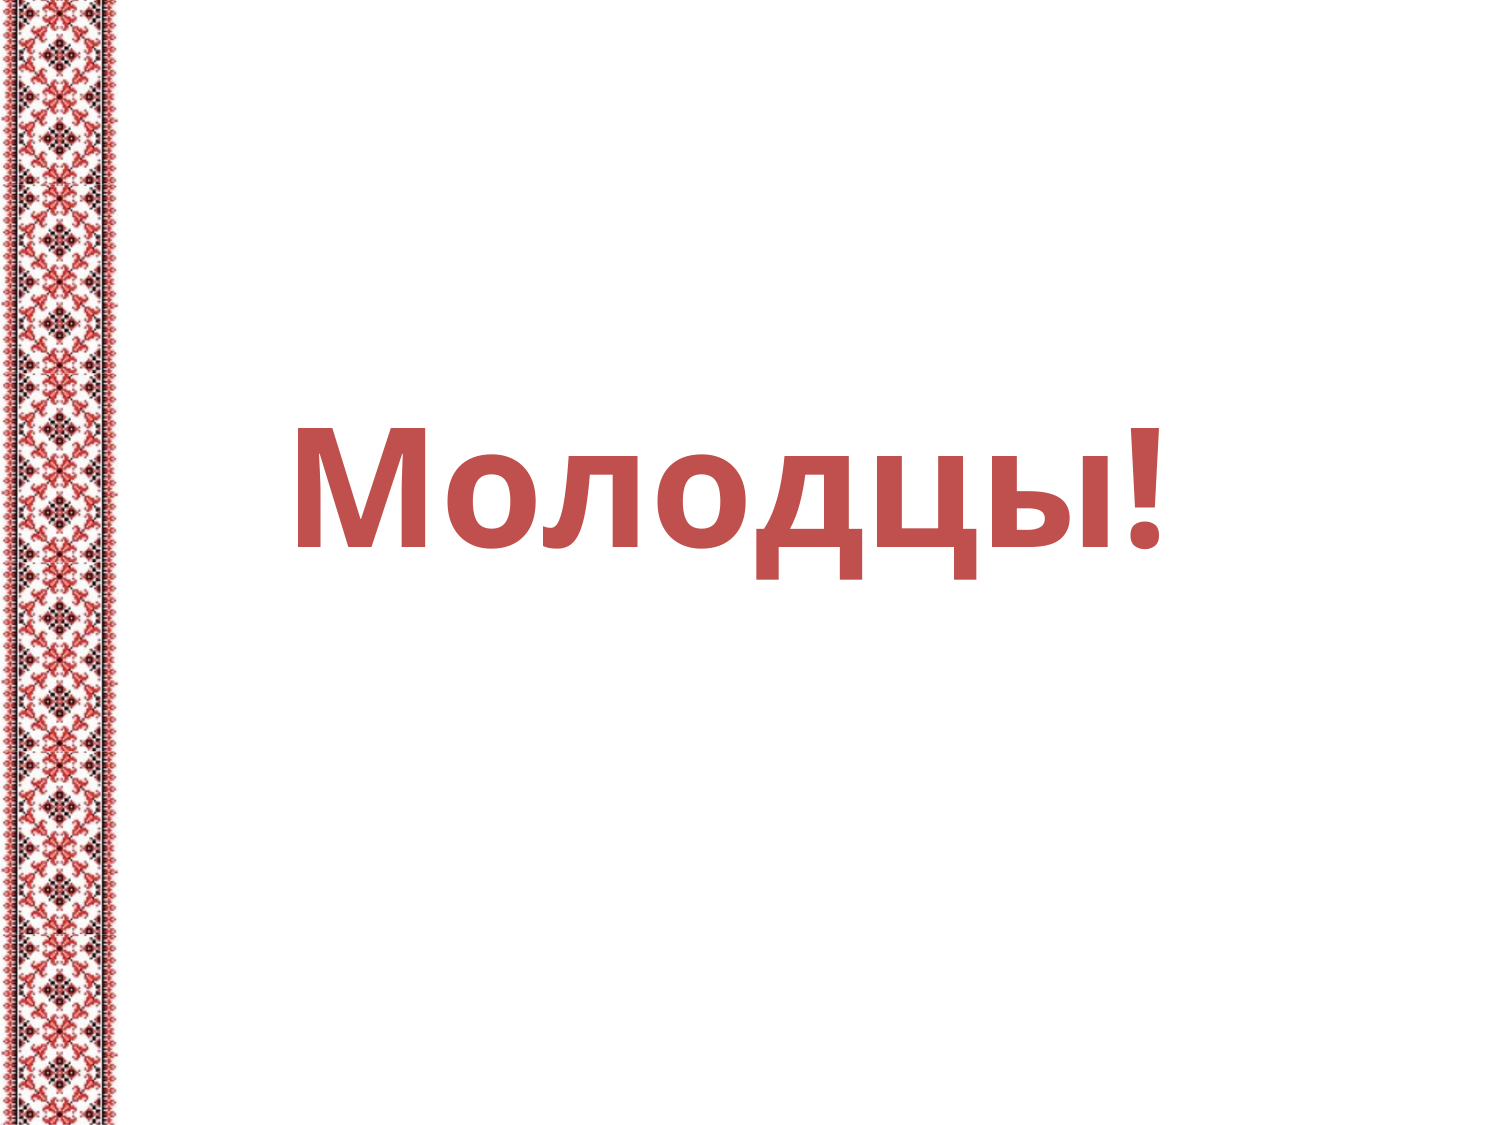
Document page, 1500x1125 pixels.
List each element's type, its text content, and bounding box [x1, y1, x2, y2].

picture [0, 563, 155, 751]
picture [0, 752, 155, 934]
text_box Молодцы! [206, 373, 1247, 589]
picture [0, 374, 155, 562]
picture [0, 935, 155, 1124]
picture [0, 0, 155, 184]
picture [0, 185, 155, 373]
